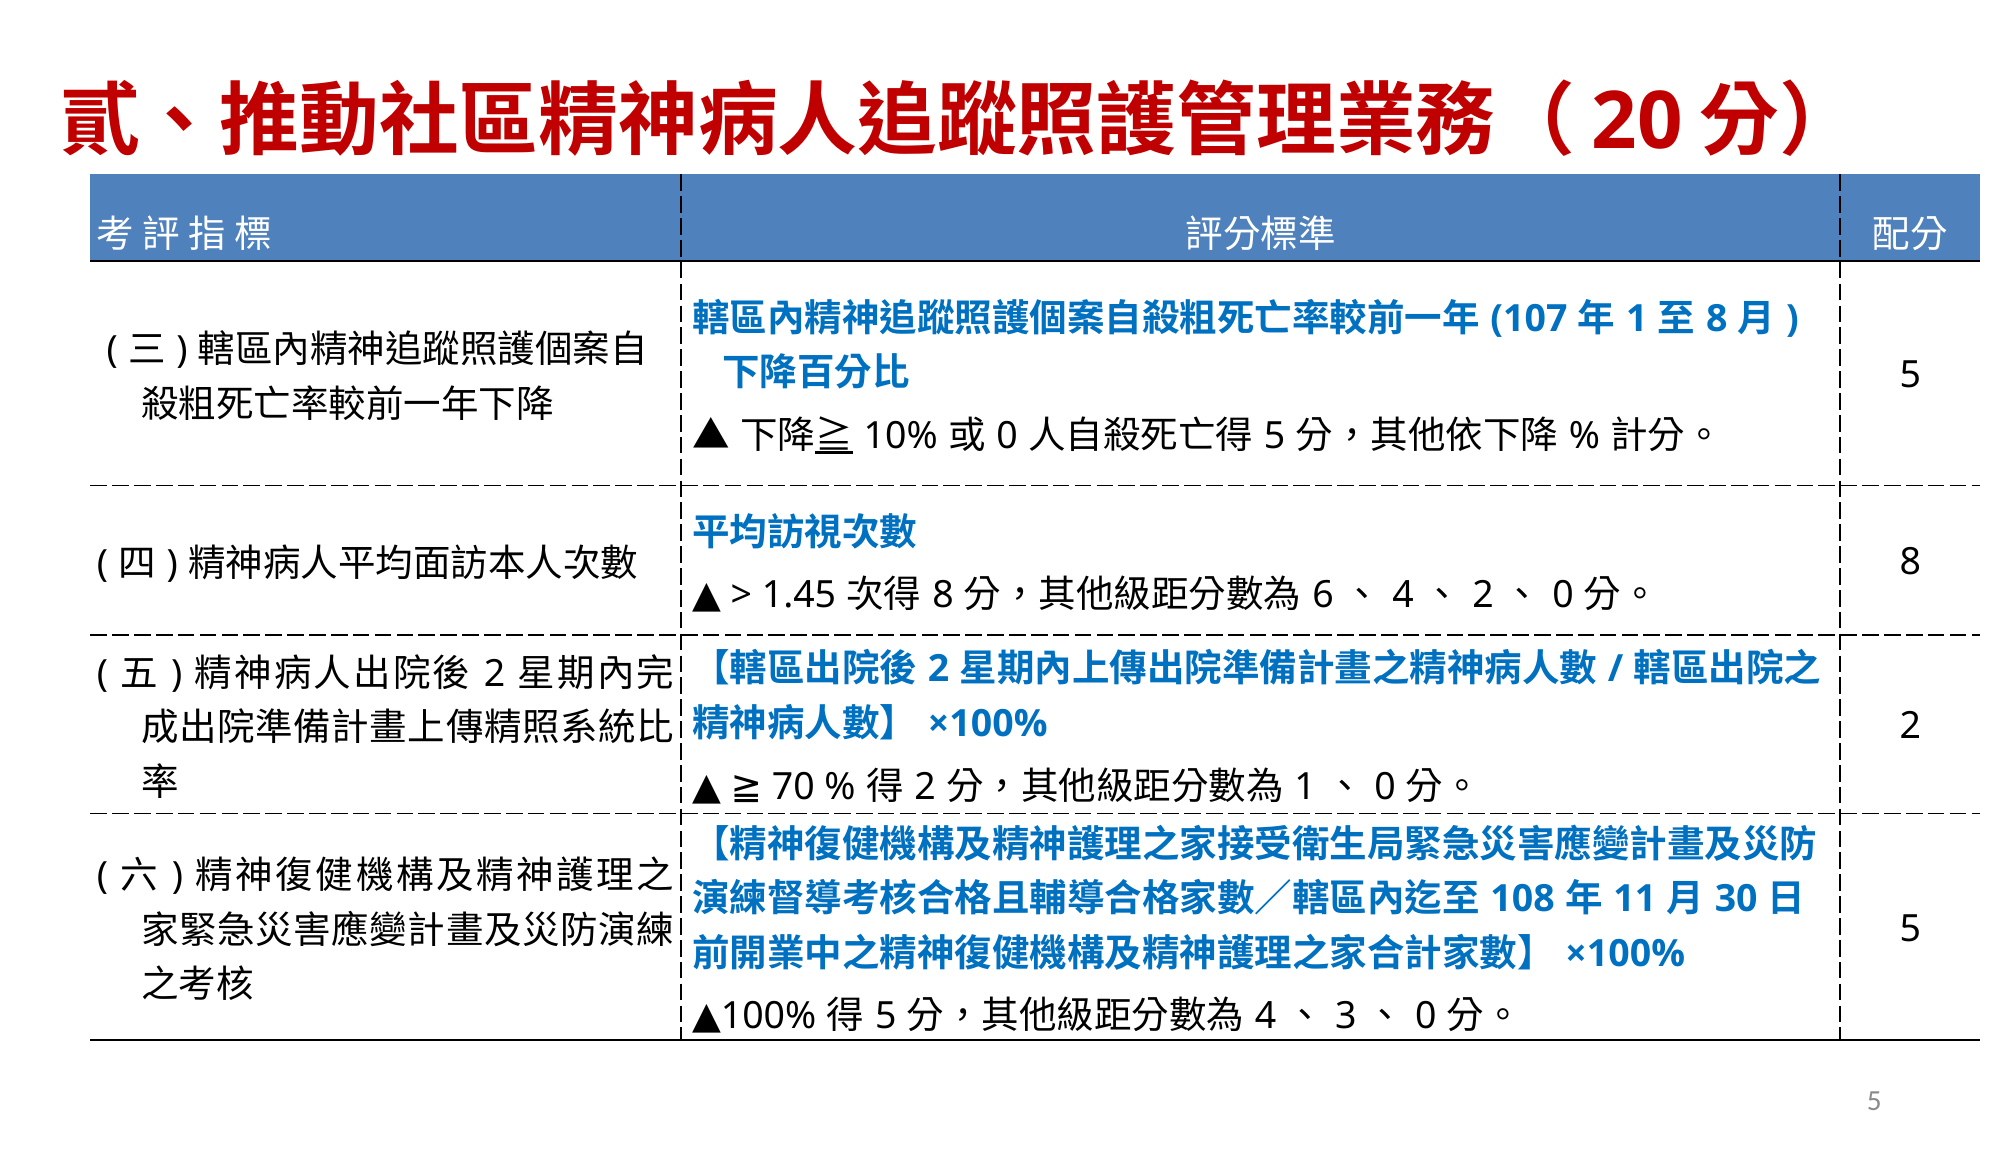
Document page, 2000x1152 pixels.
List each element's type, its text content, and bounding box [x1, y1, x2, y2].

table_header 評分標準 [681, 174, 1840, 260]
table_cell 平均訪視次數 ▲ > 1.45次得8分，其他級距分數為6、4、2、0分。 [681, 485, 1840, 635]
table_header 考 評 指 標 [90, 174, 681, 260]
table_header 配分 [1840, 174, 1980, 260]
table_cell (六)精神復健機構及精神護理之家緊急災害應變計畫及災防演練之考核 [90, 814, 681, 1039]
table_cell 【轄區出院後2星期內上傳出院準備計畫之精神病人數/轄區出院之精神病人數】×100% ▲ ≧ 70 %得2分，其他級距分數為1、0分。 [681, 635, 1840, 814]
table_cell (三)轄區內精神追蹤照護個案自殺粗死亡率較前一年下降 [90, 262, 681, 485]
title 貳、推動社區精神病人追蹤照護管理業務（20分） [19, 0, 1900, 190]
table_cell 2 [1840, 635, 1980, 814]
table_cell (四)精神病人平均面訪本人次數 [90, 485, 681, 635]
table_cell 轄區內精神追蹤照護個案自殺粗死亡率較前一年(107年1至8月)下降百分比 ▲下降≧10%或0人自殺死亡得5分，其他依下降%計分。 [681, 262, 1840, 485]
table_cell 【精神復健機構及精神護理之家接受衛生局緊急災害應變計畫及災防演練督導考核合格且輔導合格家數／轄區內迄至108年11月30日前開業中之精神復健機構及精神護理之家合計家數】×100% ▲100%得5分，其他級距分數為4、3、0分。 [681, 814, 1840, 1039]
table_cell 8 [1840, 485, 1980, 635]
table_cell 5 [1840, 262, 1980, 485]
slide_number 5 [1433, 1067, 1900, 1129]
table_cell 5 [1840, 814, 1980, 1039]
table_cell (五)精神病人出院後2星期內完成出院準備計畫上傳精照系統比率 [90, 635, 681, 814]
